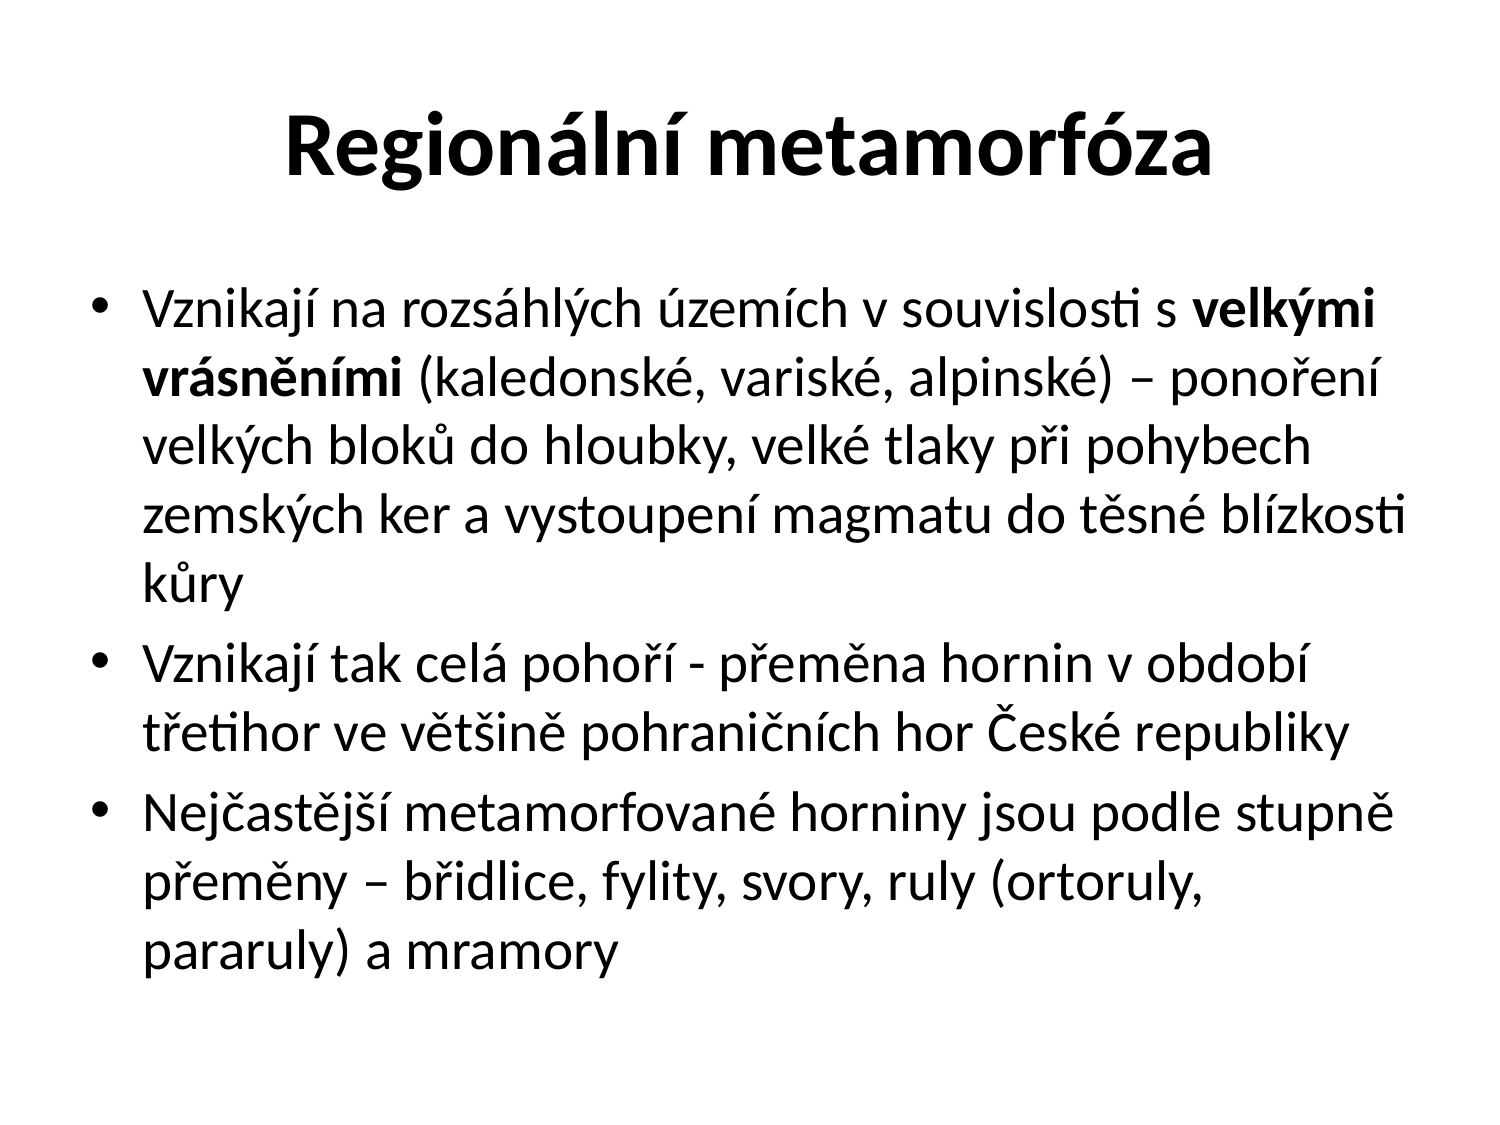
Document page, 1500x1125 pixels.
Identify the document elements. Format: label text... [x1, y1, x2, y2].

list Vznikají na rozsáhlých územích v souvislosti s velkými vrásněními (kaledonské, variské, alpinské) – ponoření velkých bloků do hloubky, velké tlaky při pohybech zemských ker a vystoupení magmatu do těsné blízkosti kůry Vznikají tak celá pohoří - přeměna hornin v období třetihor ve většině pohraničních hor České republiky Nejčastější metamorfované horniny jsou podle stupně přeměny – břidlice, fylity, svory, ruly (ortoruly, pararuly) a mramory [75, 262, 1425, 1005]
title Regionální metamorfóza [75, 45, 1425, 233]
